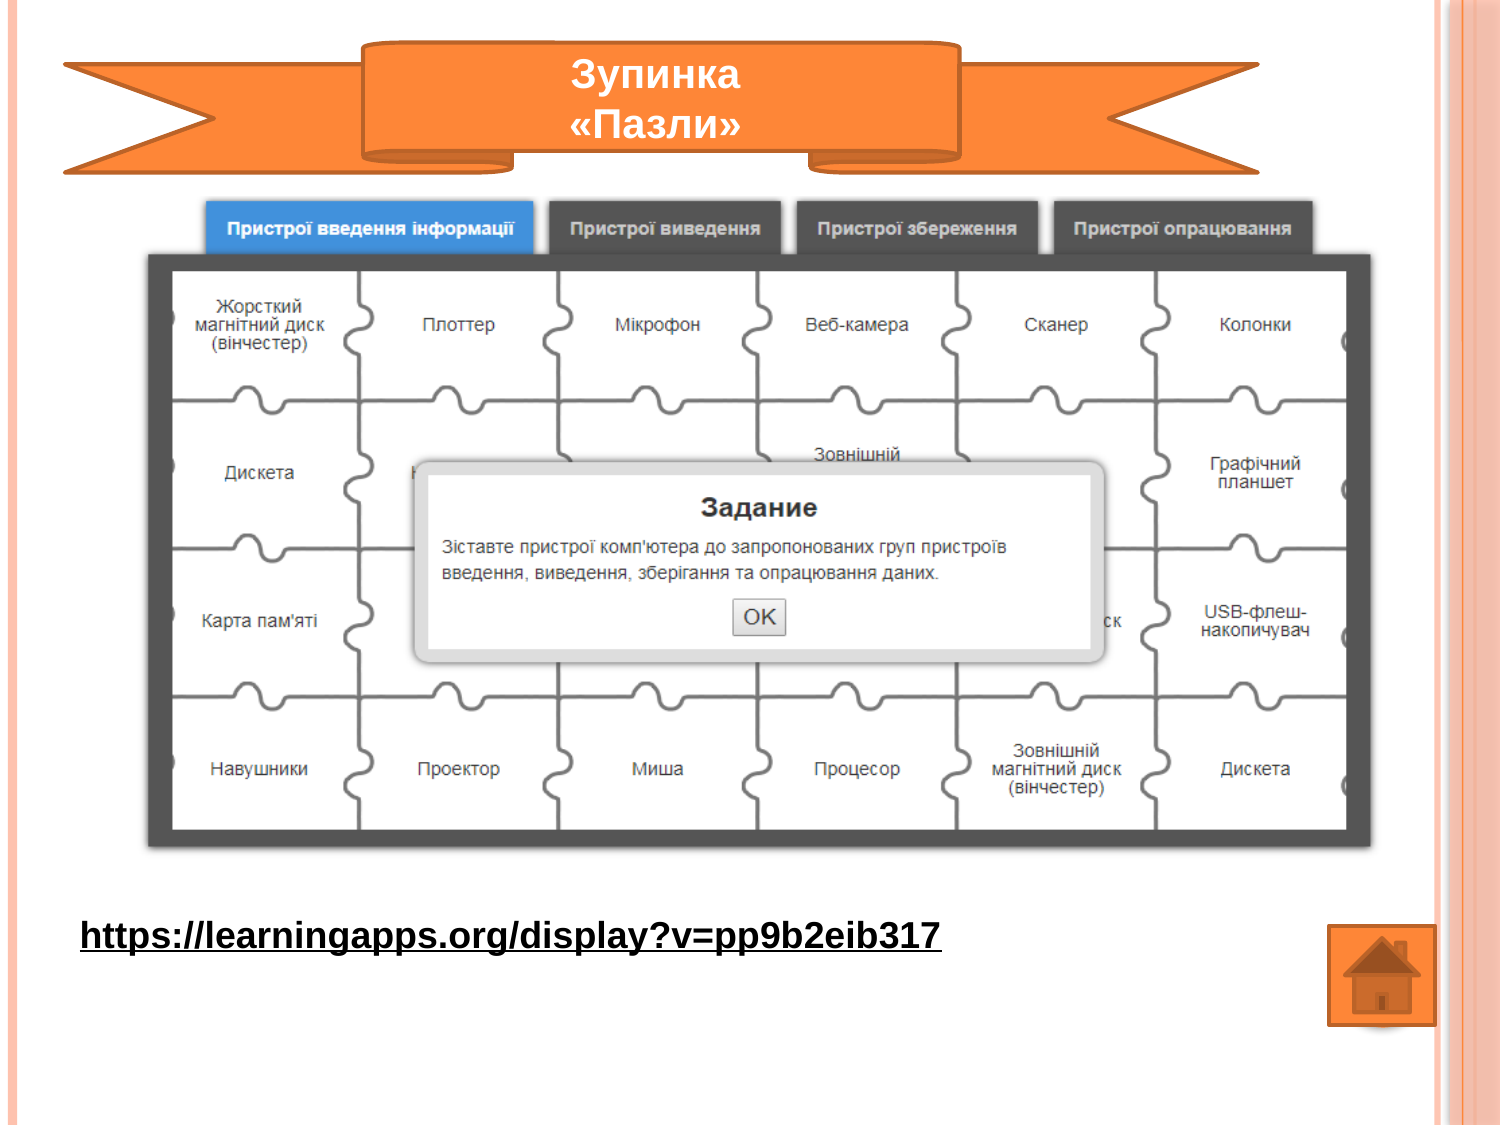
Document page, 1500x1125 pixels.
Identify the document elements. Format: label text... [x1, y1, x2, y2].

text_box Зупинка «Пазли» [62, 40, 1260, 175]
picture [123, 195, 1383, 882]
text_box [1327, 924, 1437, 1027]
text_box https://learningapps.org/display?v=pp9b2eib317 [64, 903, 1057, 964]
